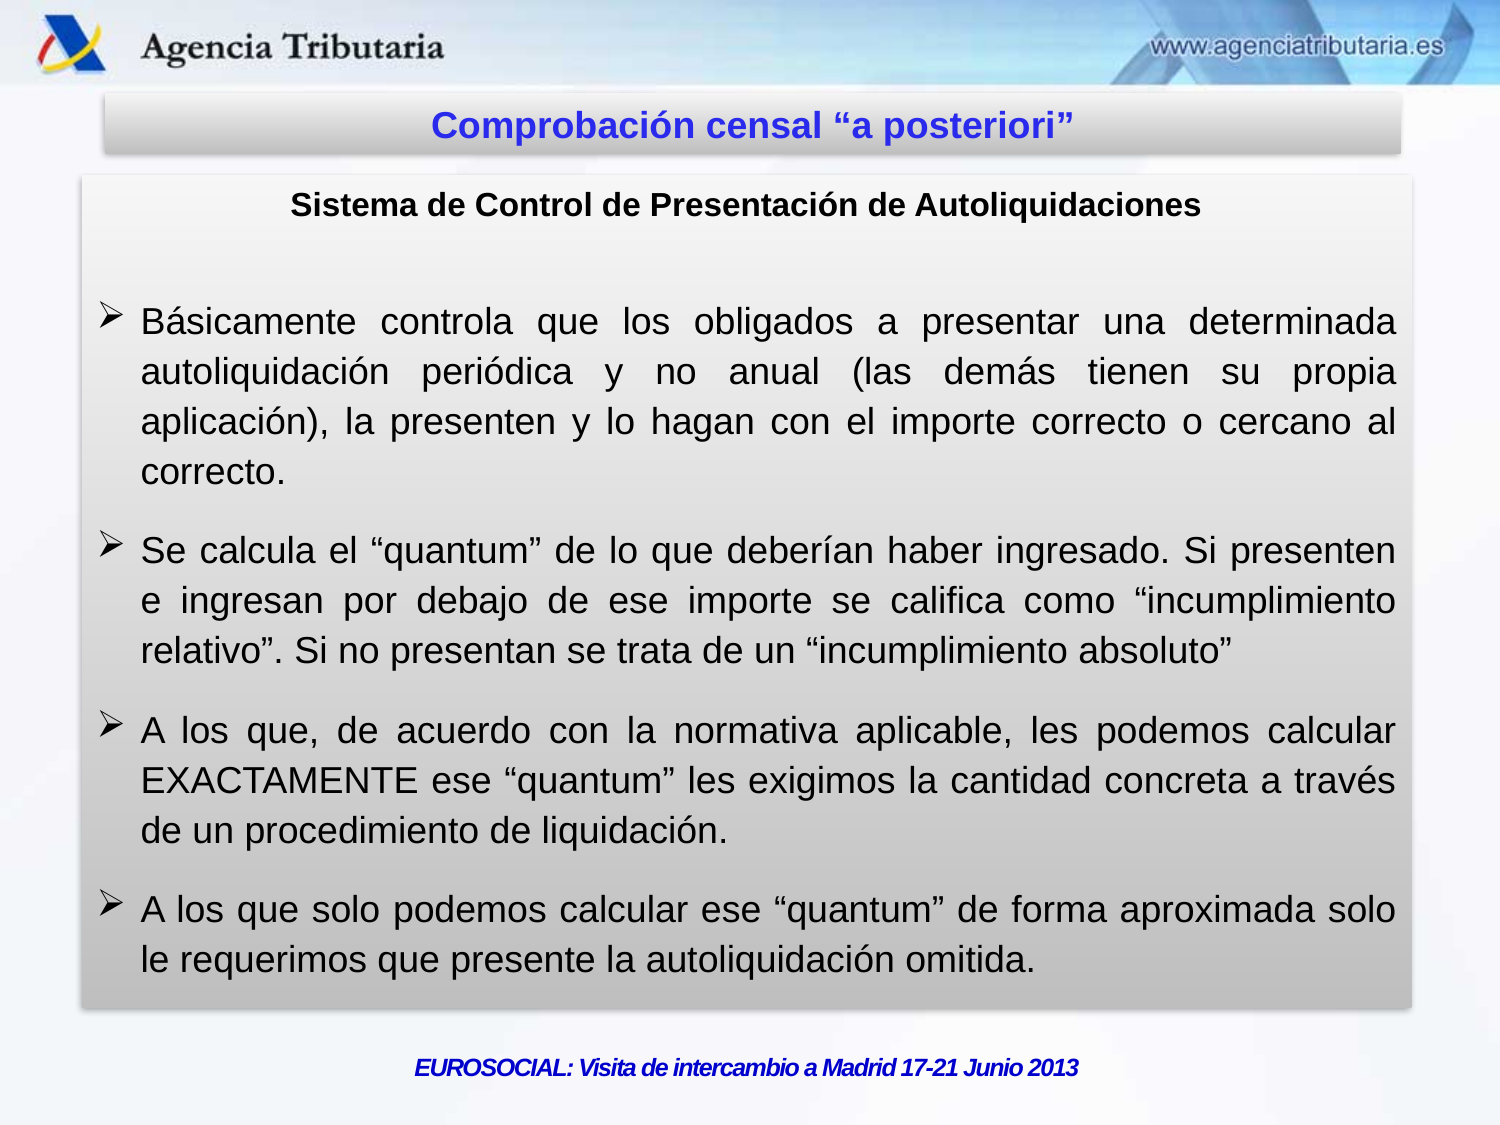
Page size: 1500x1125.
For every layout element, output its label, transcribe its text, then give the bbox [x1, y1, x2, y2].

text_box Sistema de Control de Presentación de Autoliquidaciones Básicamente controla que los obligados a presentar una determinada autoliquidación periódica y no anual (las demás tienen su propia aplicación), la presenten y lo hagan con el importe correcto o cercano al correcto. Se calcula el “quantum” de lo que deberían haber ingresado. Si presenten e ingresan por debajo de ese importe se califica como “incumplimiento relativo”. Si no presentan se trata de un “incumplimiento absoluto” A los que, de acuerdo con la normativa aplicable, les podemos calcular EXACTAMENTE ese “quantum” les exigimos la cantidad concreta a través de un procedimiento de liquidación. A los que solo podemos calcular ese “quantum” de forma aproximada solo le requerimos que presente la autoliquidación omitida. [81, 175, 1412, 1008]
text_box Comprobación censal “a posteriori” [105, 93, 1401, 154]
picture [0, 0, 1500, 1125]
text_box EUROSOCIAL: Visita de intercambio a Madrid 17-21 Junio 2013 [46, 1044, 1454, 1090]
